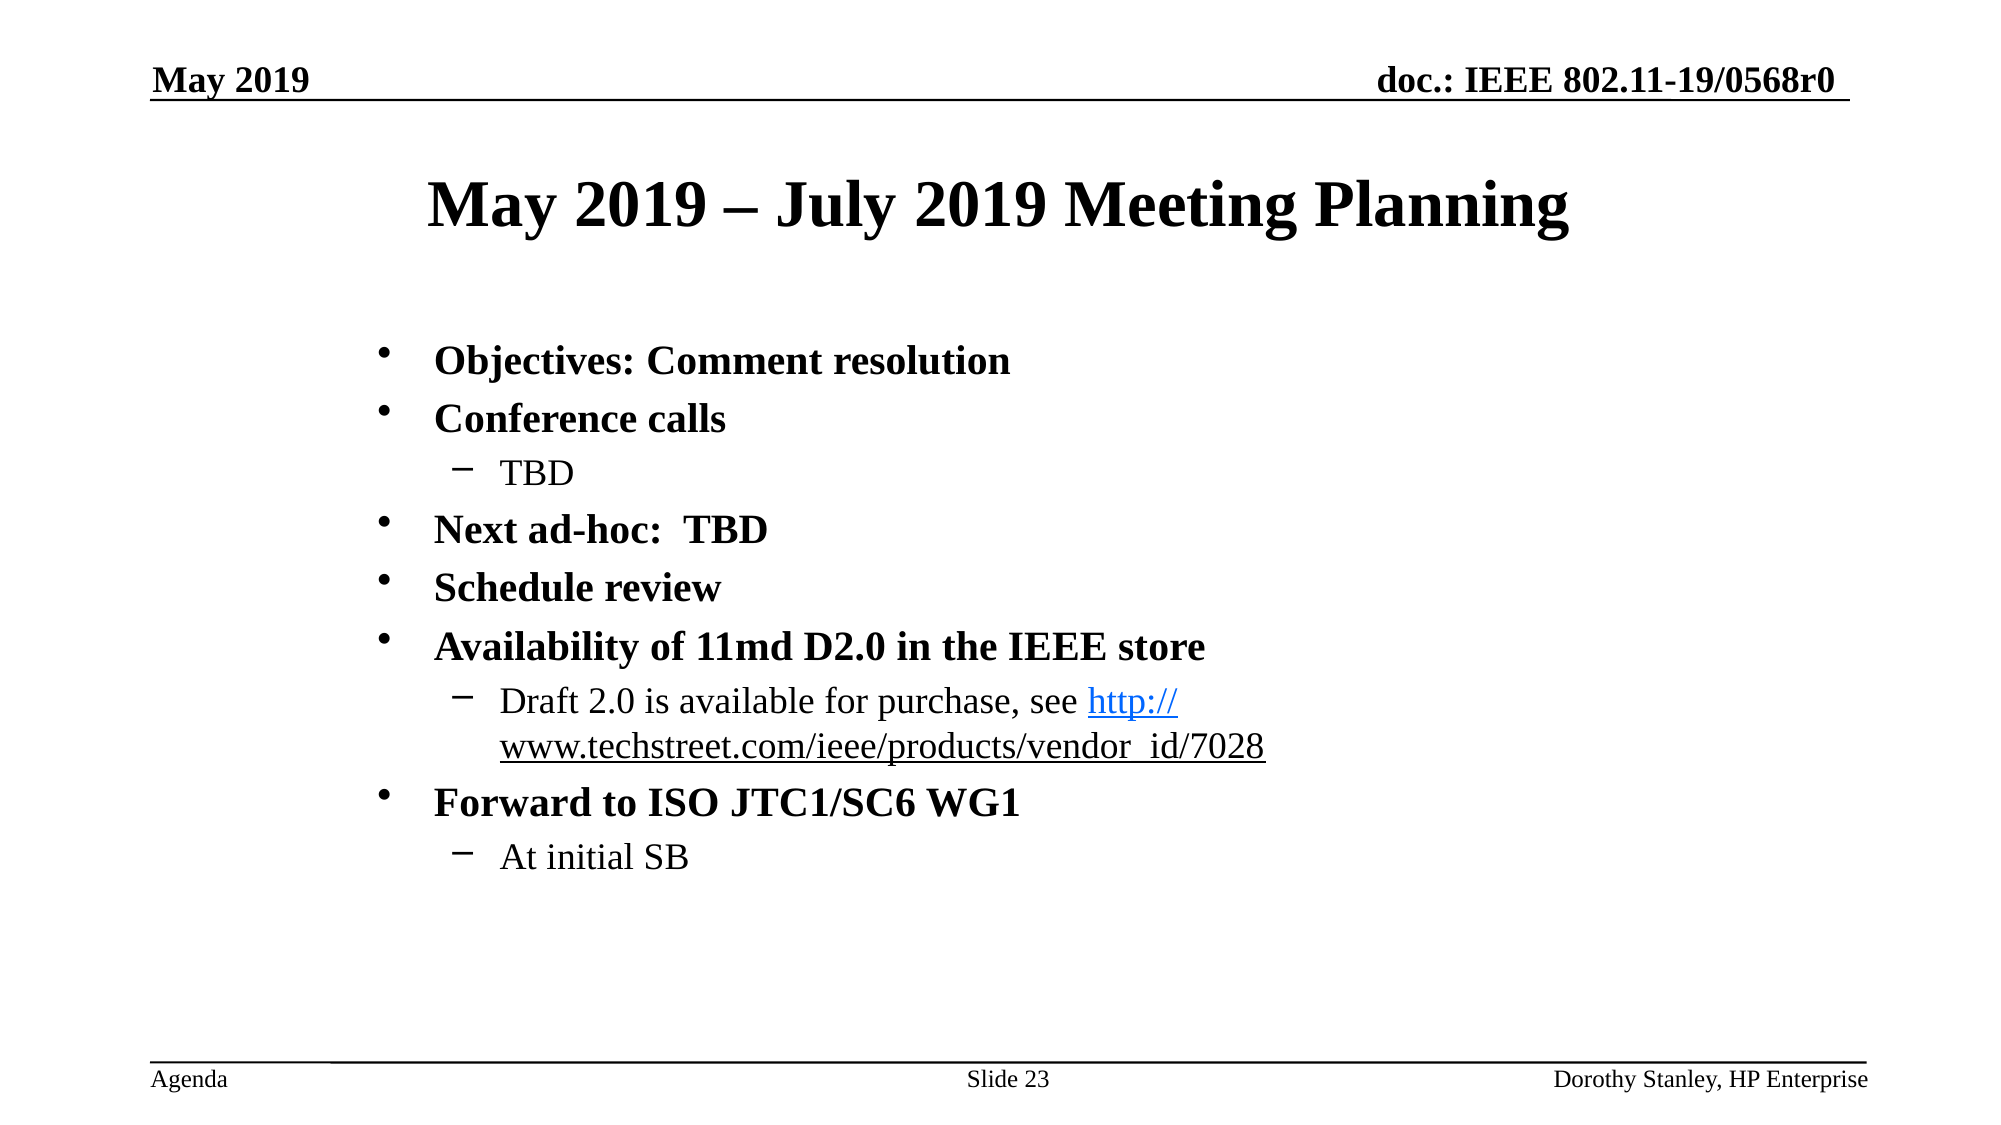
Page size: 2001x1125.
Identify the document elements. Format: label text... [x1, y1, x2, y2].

list Objectives: Comment resolution Conference calls TBD Next ad-hoc: TBD Schedule review Availability of 11md D2.0 in the IEEE store Draft 2.0 is available for purchase, see http://www.techstreet.com/ieee/products/vendor_id/7028 Forward to ISO JTC1/SC6 WG1 At initial SB [362, 324, 1638, 1013]
slide_number Slide 23 [966, 1062, 1051, 1093]
footer Dorothy Stanley, HP Enterprise [1549, 1062, 1869, 1093]
title May 2019 – July 2019 Meeting Planning [150, 112, 1850, 288]
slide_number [152, 54, 567, 100]
